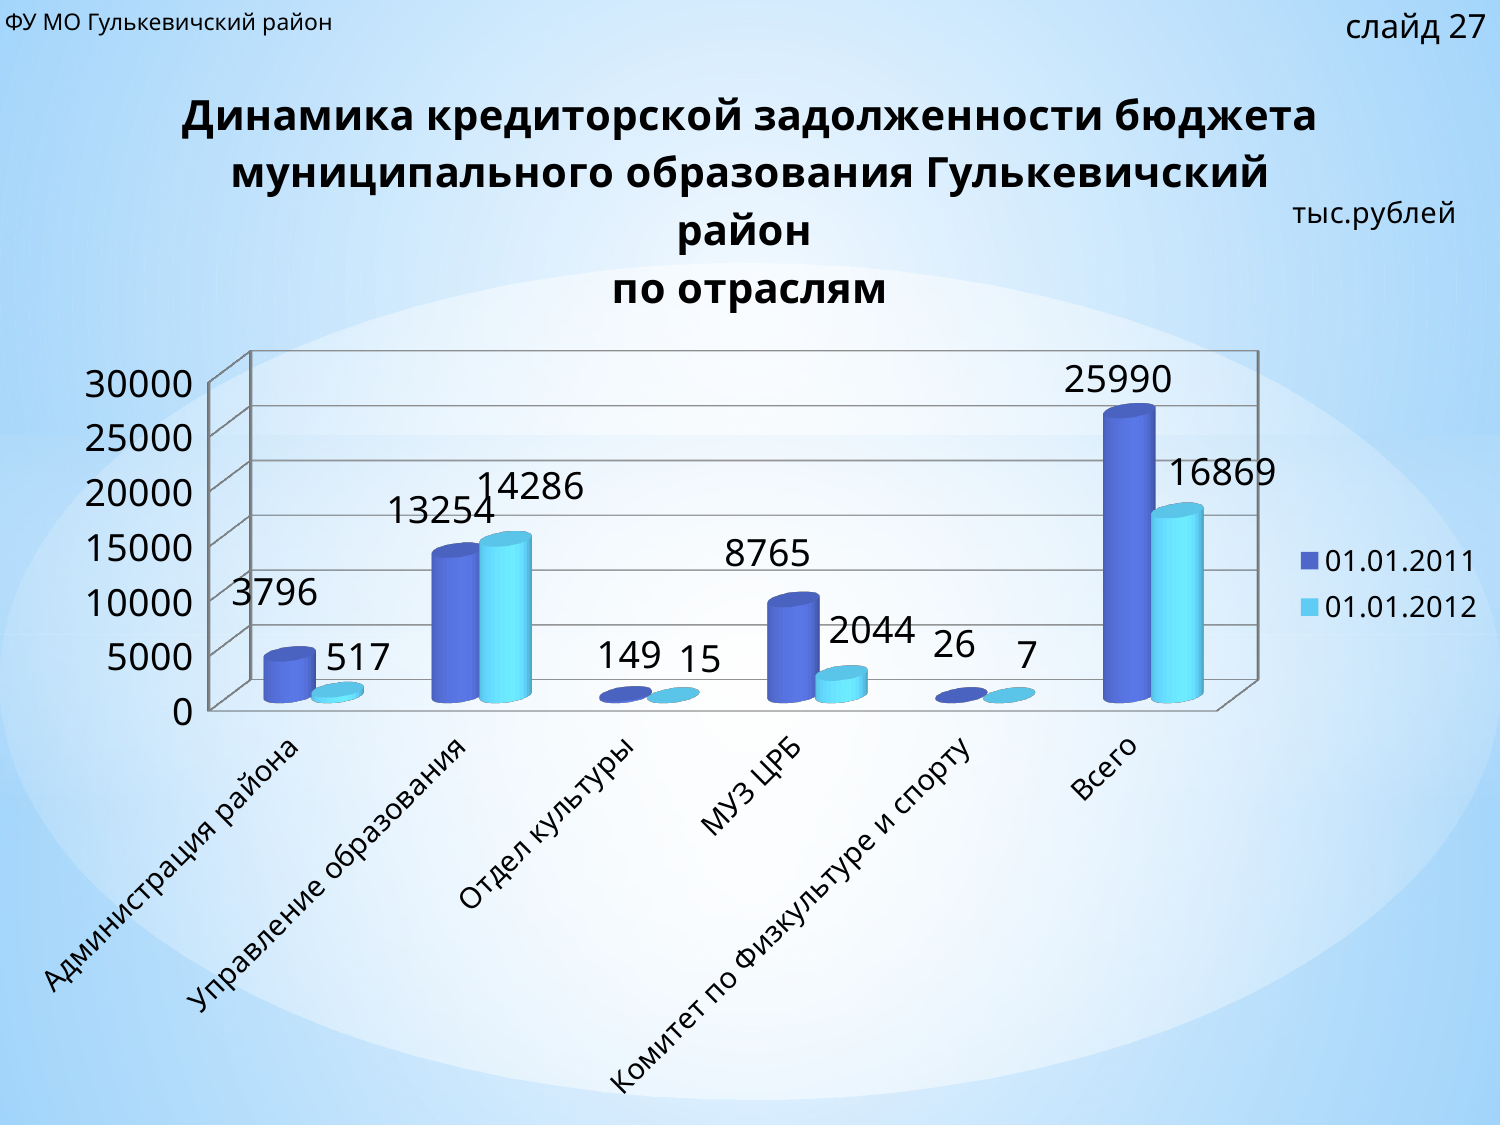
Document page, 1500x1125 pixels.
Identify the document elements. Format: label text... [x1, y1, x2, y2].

text_box слайд 27 [1330, 0, 1500, 42]
chart [0, 42, 1500, 1125]
text_box ФУ МО Гулькевичский район [0, 0, 348, 42]
